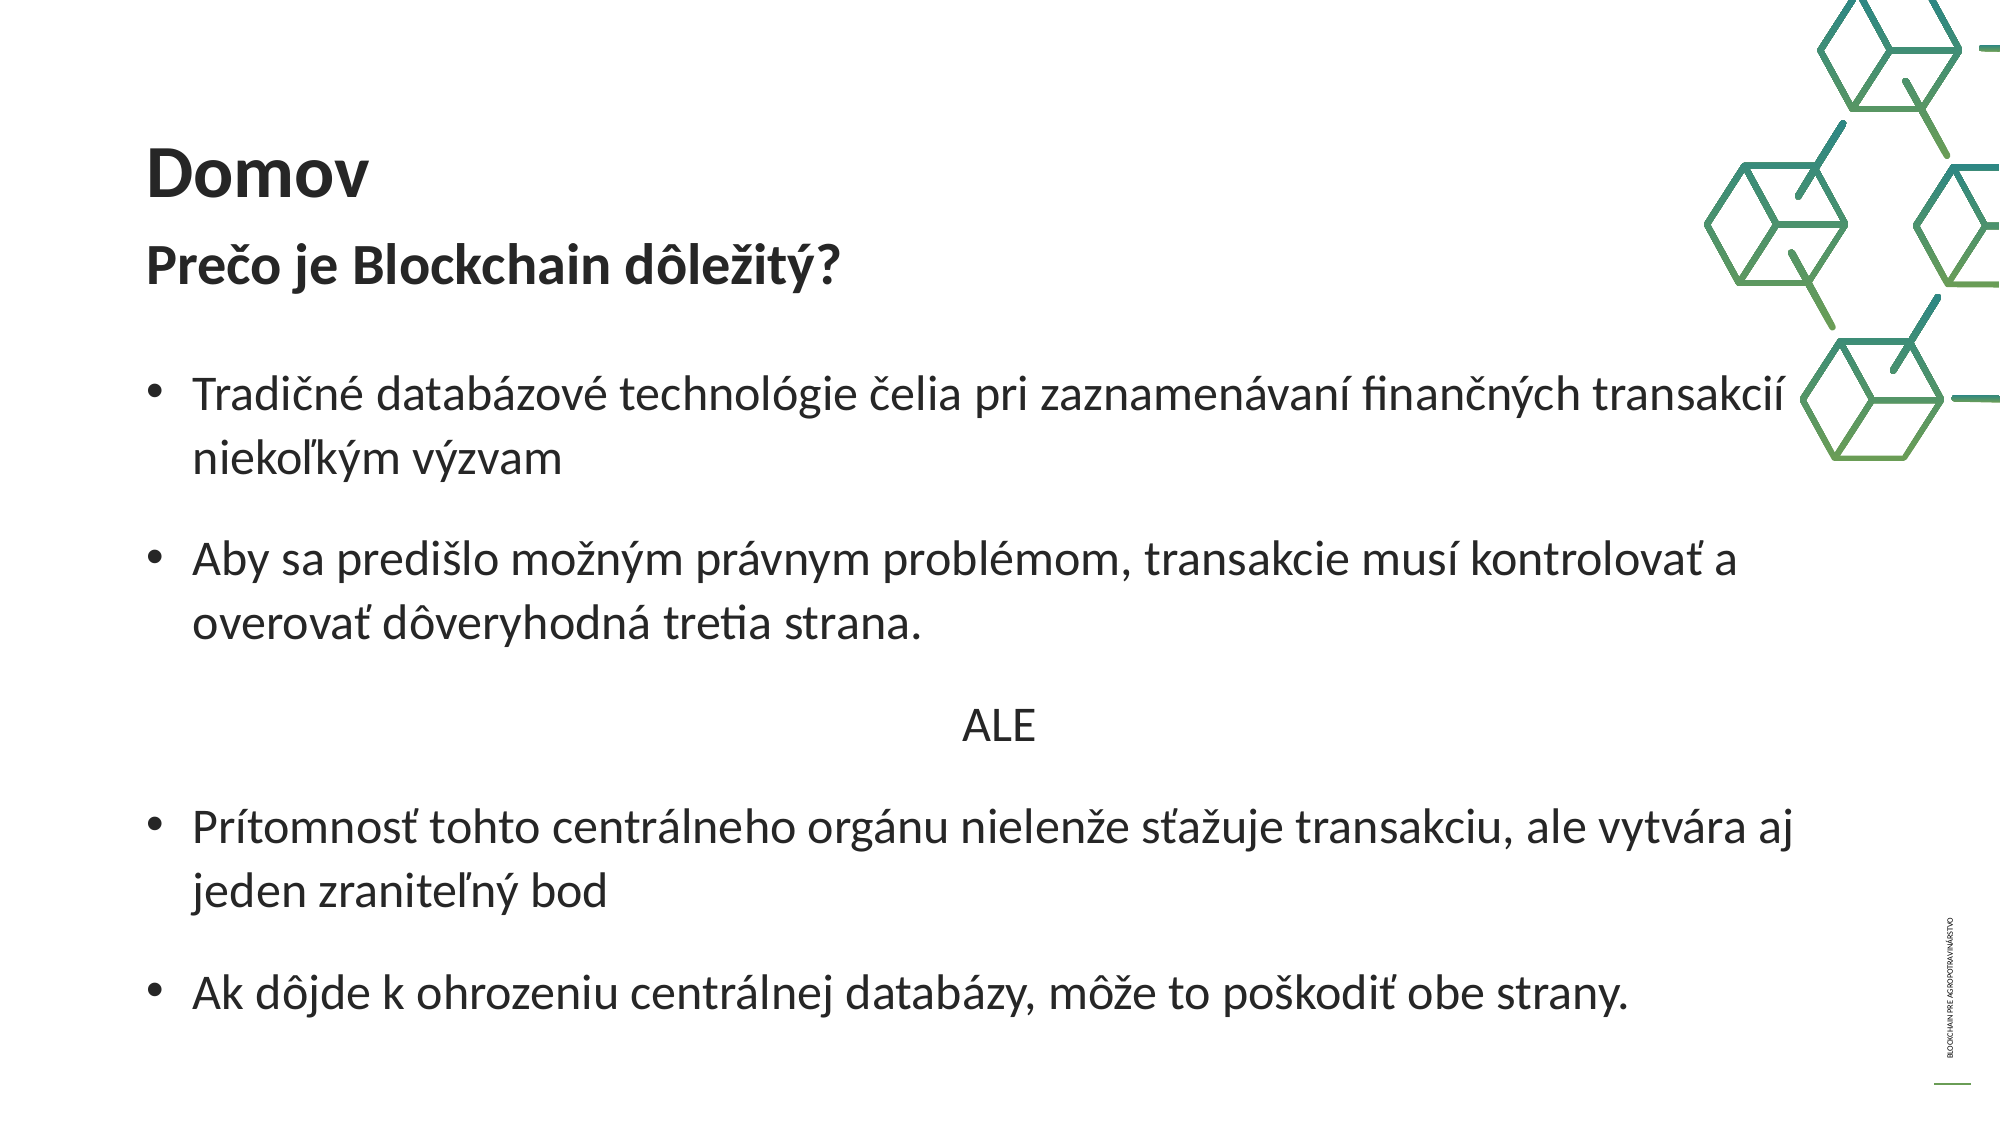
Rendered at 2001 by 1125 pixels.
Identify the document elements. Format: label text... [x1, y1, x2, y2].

list Tradičné databázové technológie čelia pri zaznamenávaní finančných transakcií niekoľkým výzvam Aby sa predišlo možným právnym problémom, transakcie musí kontrolovať a overovať dôveryhodná tretia strana. ALE Prítomnosť tohto centrálneho orgánu nielenže sťažuje transakciu, ale vytvára aj jeden zraniteľný bod Ak dôjde k ohrozeniu centrálnej databázy, môže to poškodiť obe strany. [130, 348, 1869, 1035]
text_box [1703, 0, 2000, 462]
list Domov Prečo je Blockchain dôležitý? [130, 124, 1698, 337]
